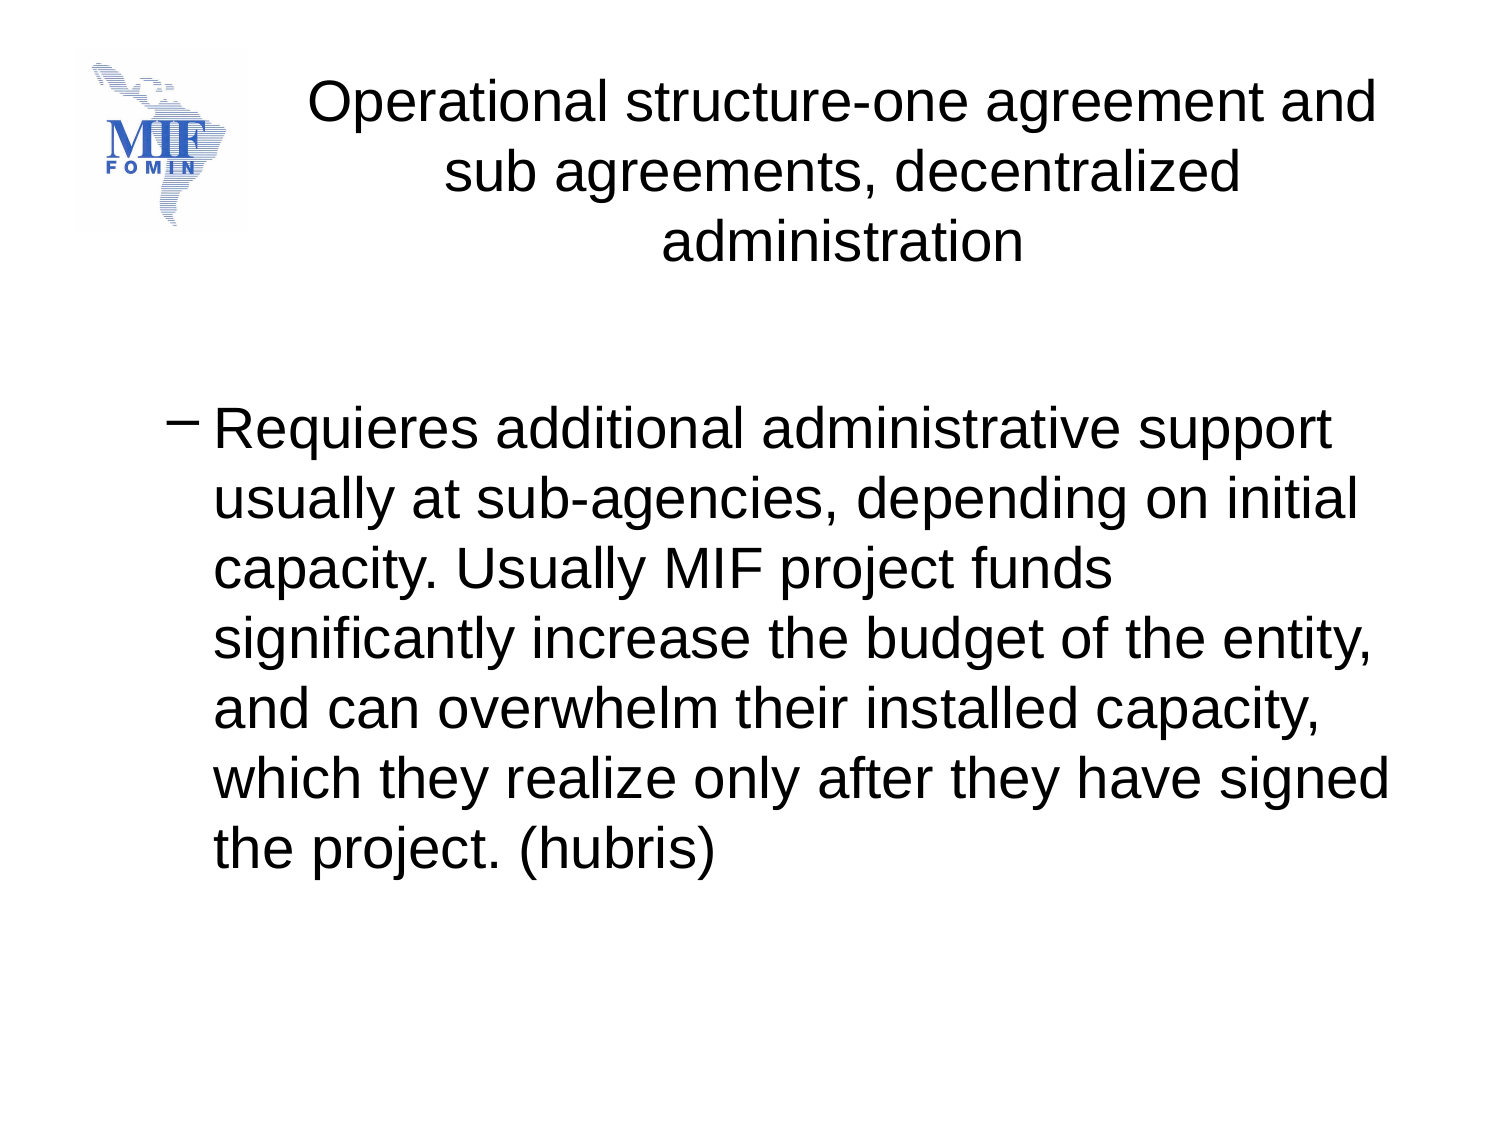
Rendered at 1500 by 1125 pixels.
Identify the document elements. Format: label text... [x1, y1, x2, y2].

title Operational structure-one agreement and sub agreements, decentralized administration [262, 44, 1426, 292]
list Requieres additional administrative support usually at sub-agencies, depending on initial capacity. Usually MIF project funds significantly increase the budget of the entity, and can overwhelm their installed capacity, which they realize only after they have signed the project. (hubris) [76, 382, 1428, 1125]
picture [75, 49, 247, 232]
